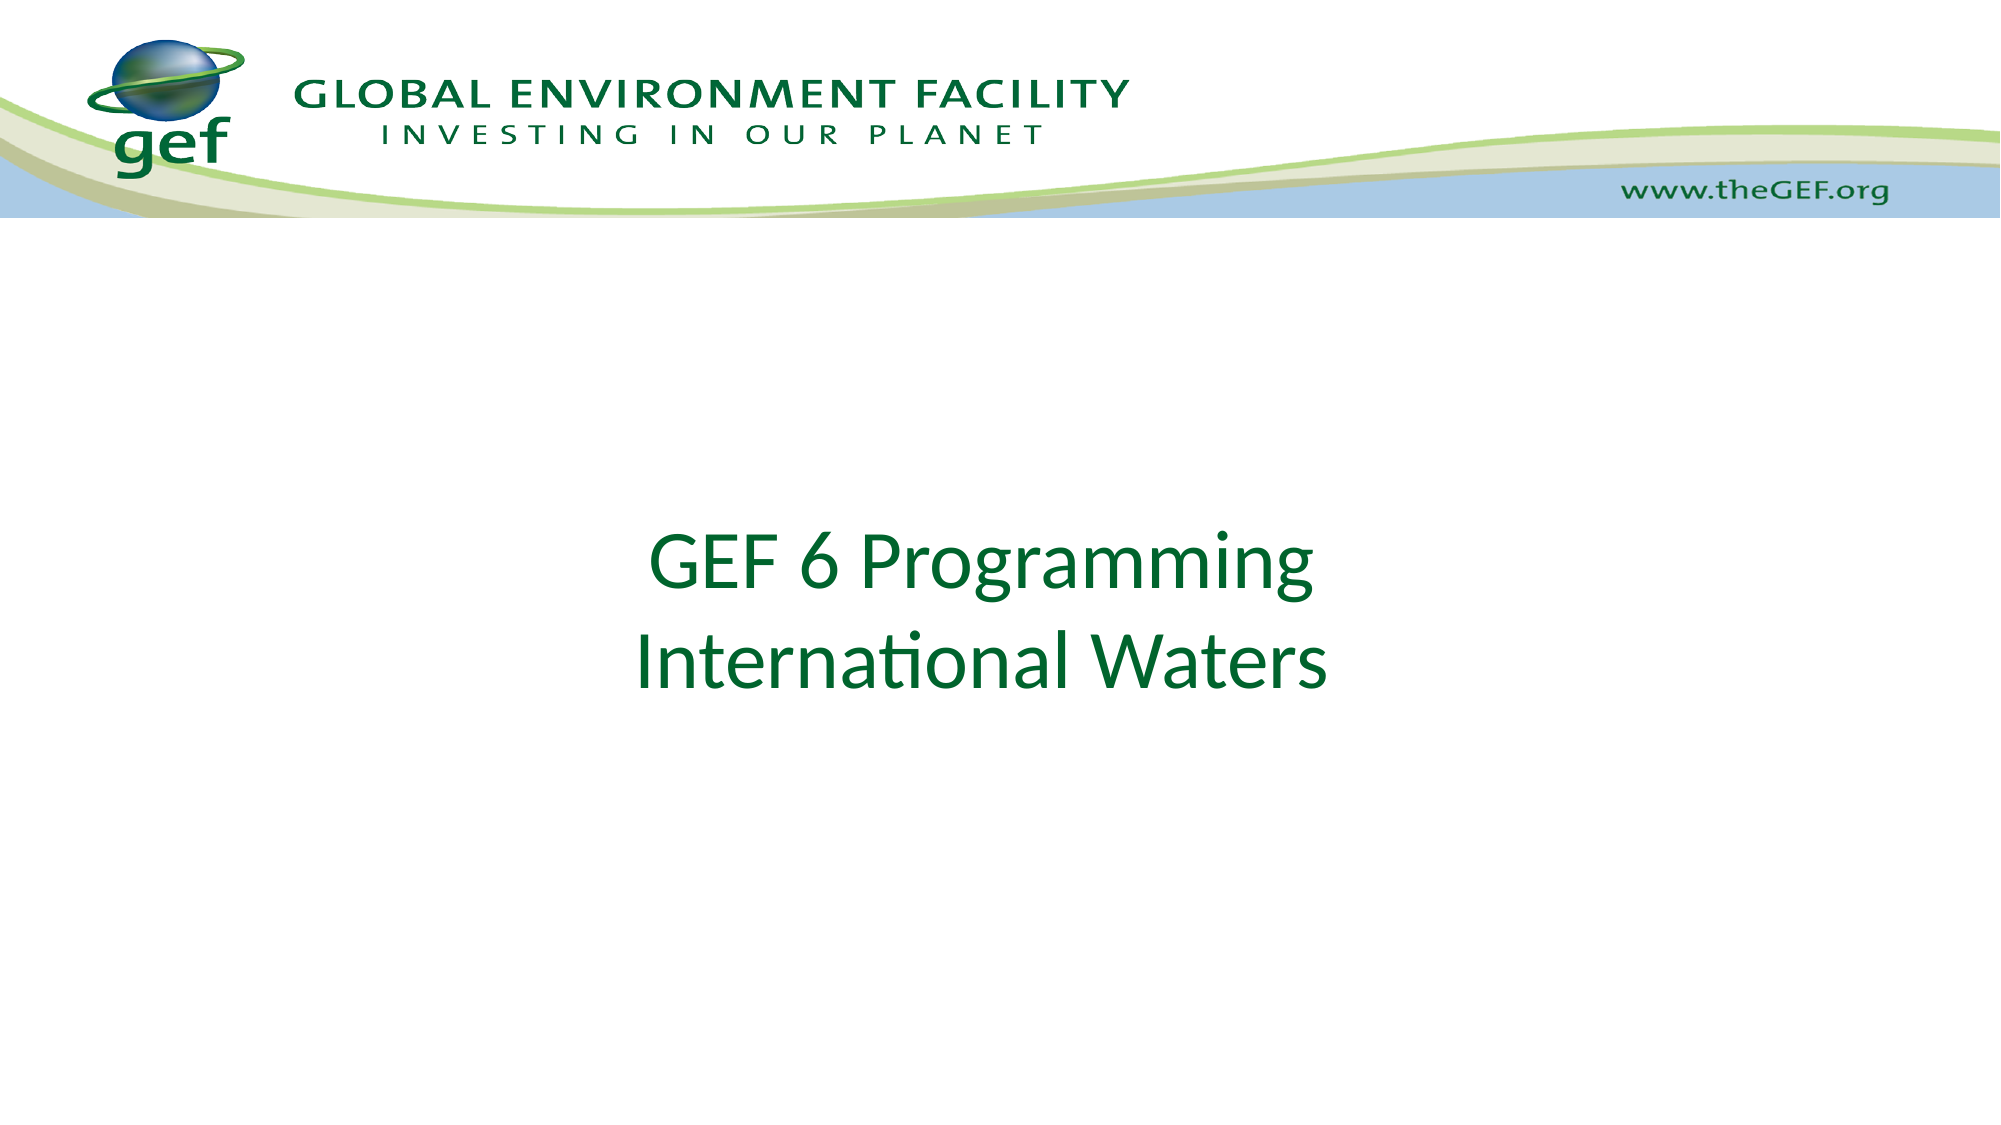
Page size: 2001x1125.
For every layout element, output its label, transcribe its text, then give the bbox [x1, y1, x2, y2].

picture [0, 12, 2000, 218]
title GEF 6 Programming International Waters [306, 523, 1658, 687]
